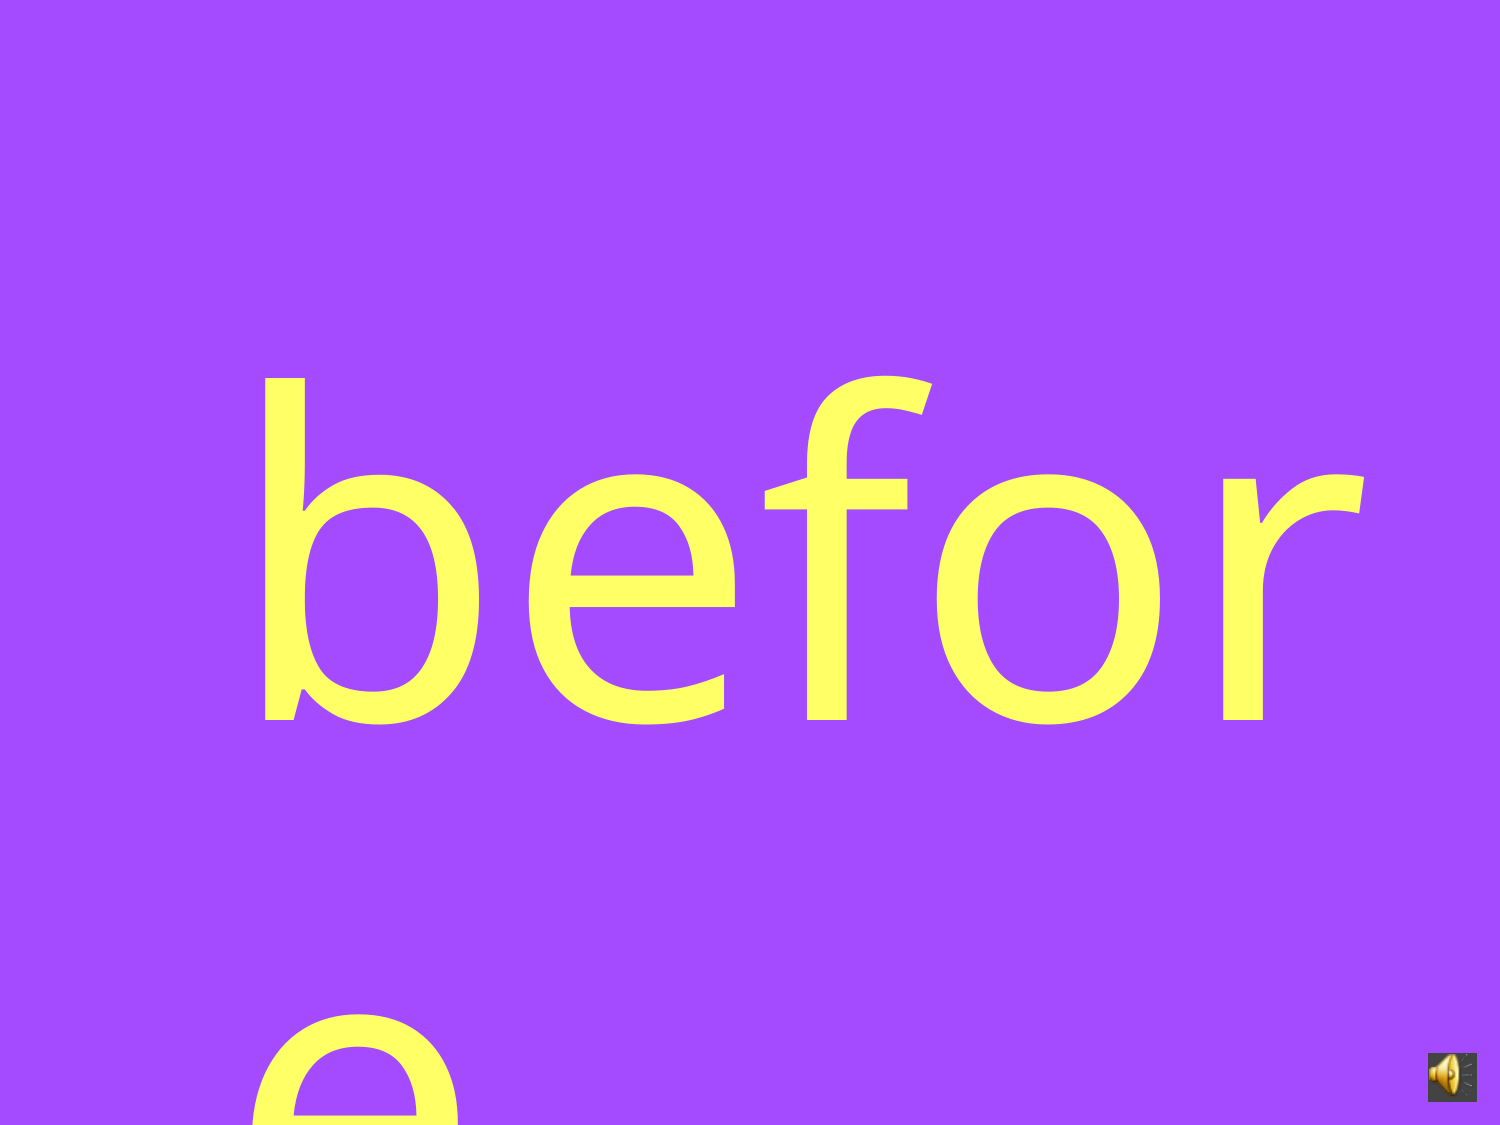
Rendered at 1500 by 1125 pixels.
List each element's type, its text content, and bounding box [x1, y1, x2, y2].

subtitle before [212, 262, 1450, 763]
picture [1427, 1052, 1478, 1103]
